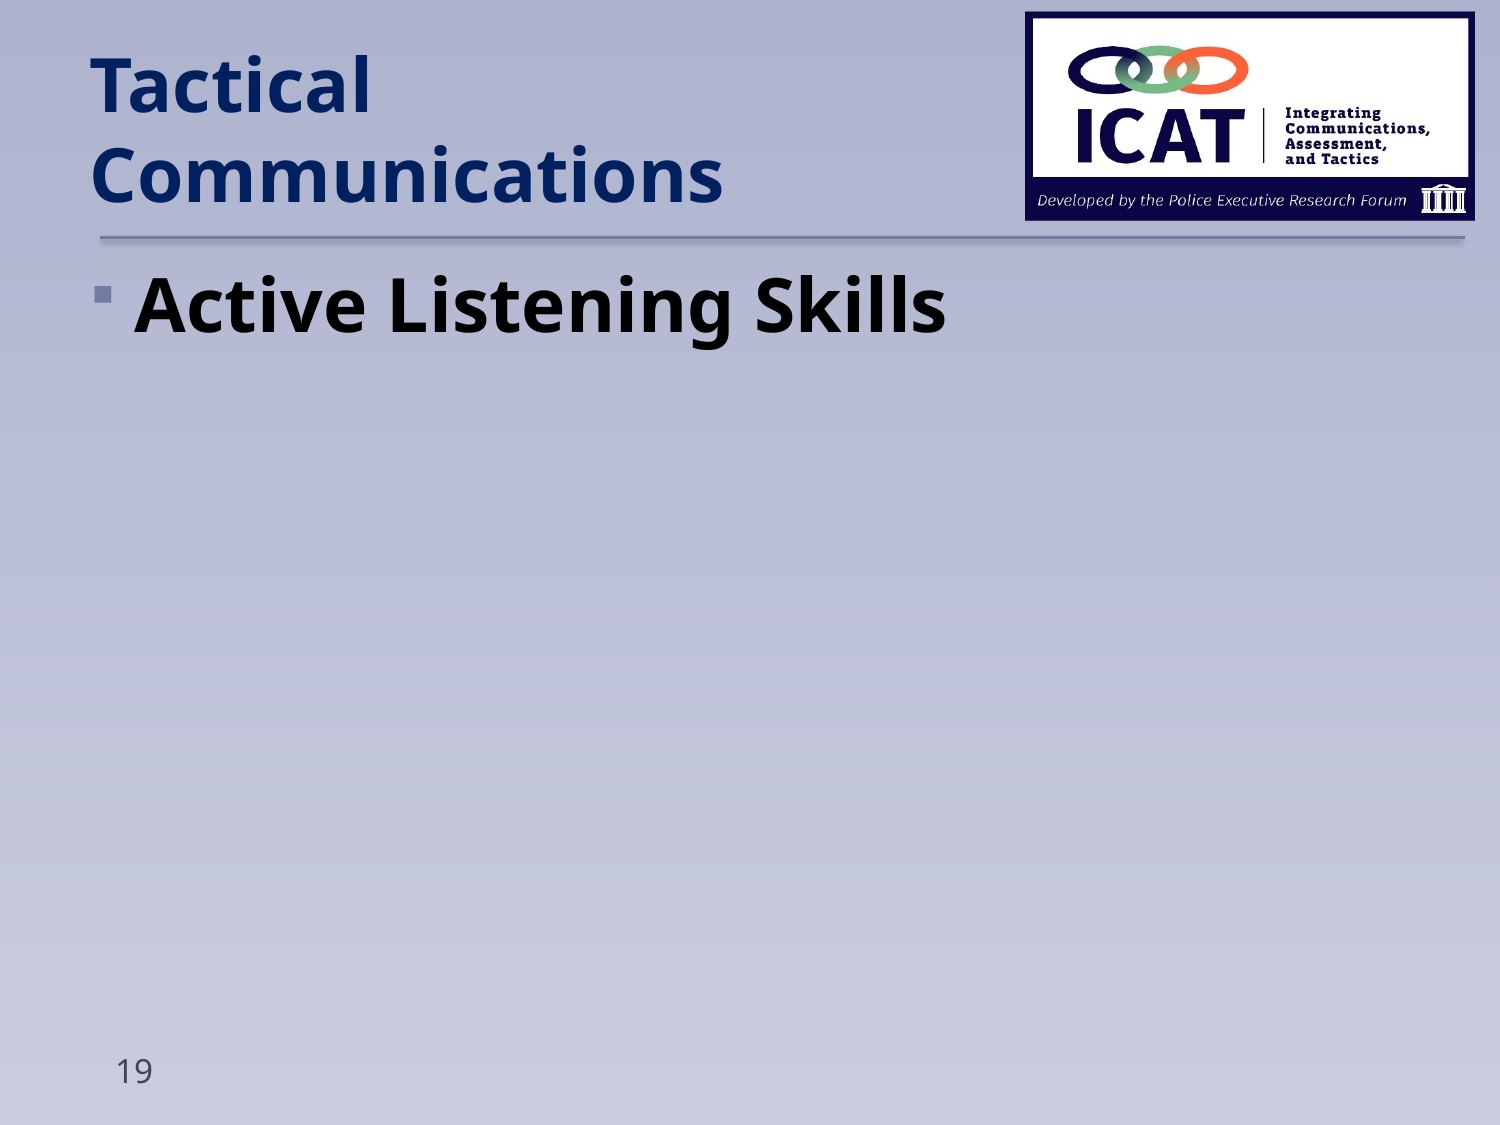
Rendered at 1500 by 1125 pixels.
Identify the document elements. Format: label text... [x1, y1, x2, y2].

title Tactical Communications [75, 24, 1018, 225]
list Active Listening Skills [75, 249, 1425, 1060]
slide_number 19 [100, 1060, 426, 1103]
picture [1024, 11, 1476, 221]
